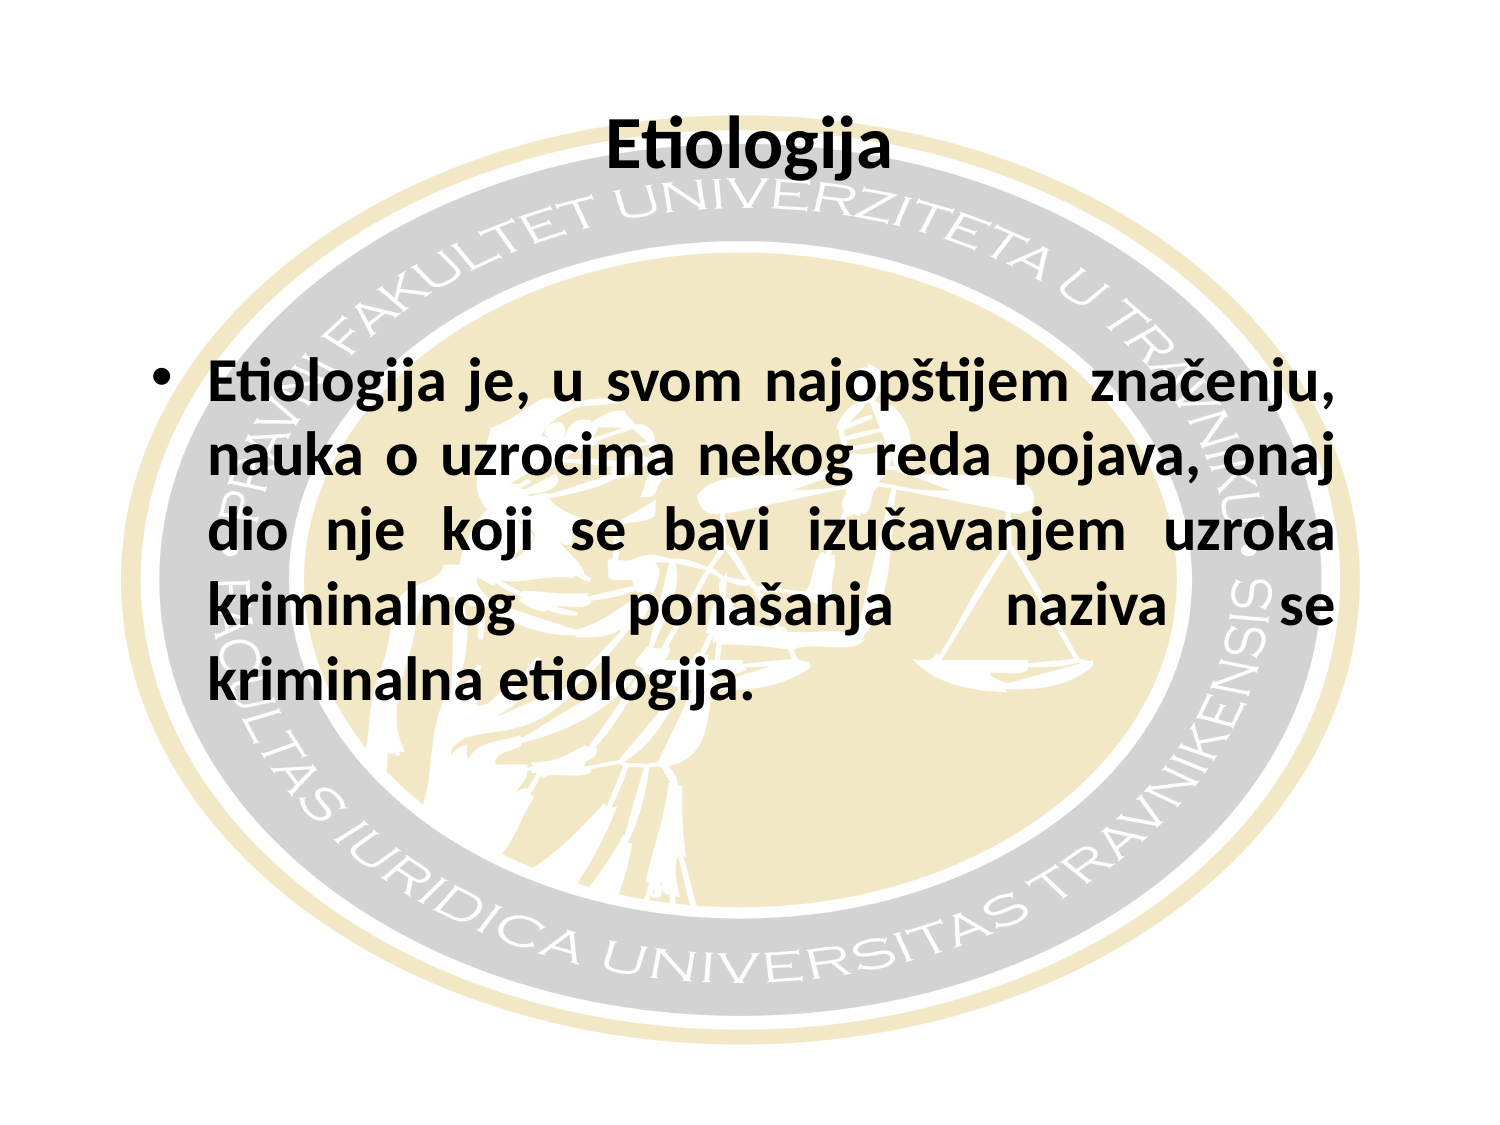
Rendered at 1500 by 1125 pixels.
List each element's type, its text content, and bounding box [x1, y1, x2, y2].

title Etiologija [75, 45, 1425, 233]
list Etiologija je, u svom najopštijem značenju, nauka o uzrocima nekog reda pojava, onaj dio nje koji se bavi izučavanjem uzroka kriminalnog ponašanja naziva se kriminalna etiologija. [135, 243, 1353, 1005]
